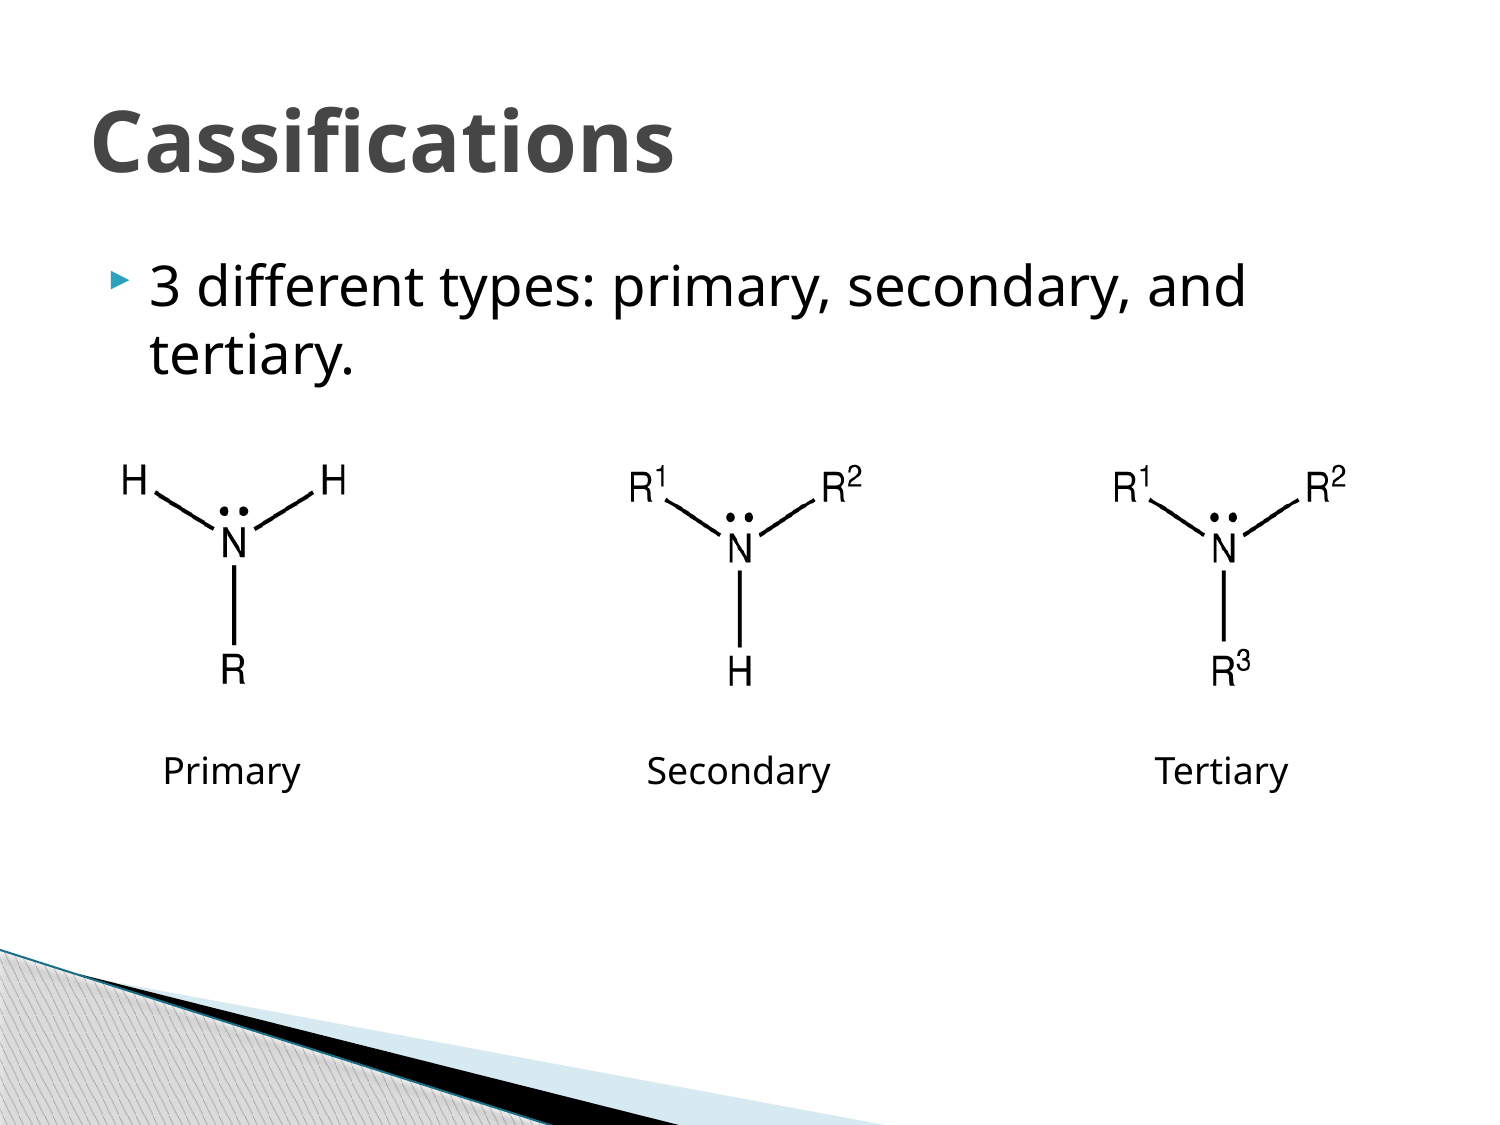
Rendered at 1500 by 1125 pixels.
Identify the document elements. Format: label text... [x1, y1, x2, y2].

title Cassifications [75, 45, 1425, 233]
picture [111, 455, 355, 693]
picture [1104, 455, 1353, 693]
text_box Secondary [631, 739, 904, 800]
list 3 different types: primary, secondary, and tertiary. [75, 243, 1425, 445]
text_box Tertiary [1139, 739, 1353, 800]
picture [619, 455, 870, 693]
text_box Primary [147, 739, 325, 800]
